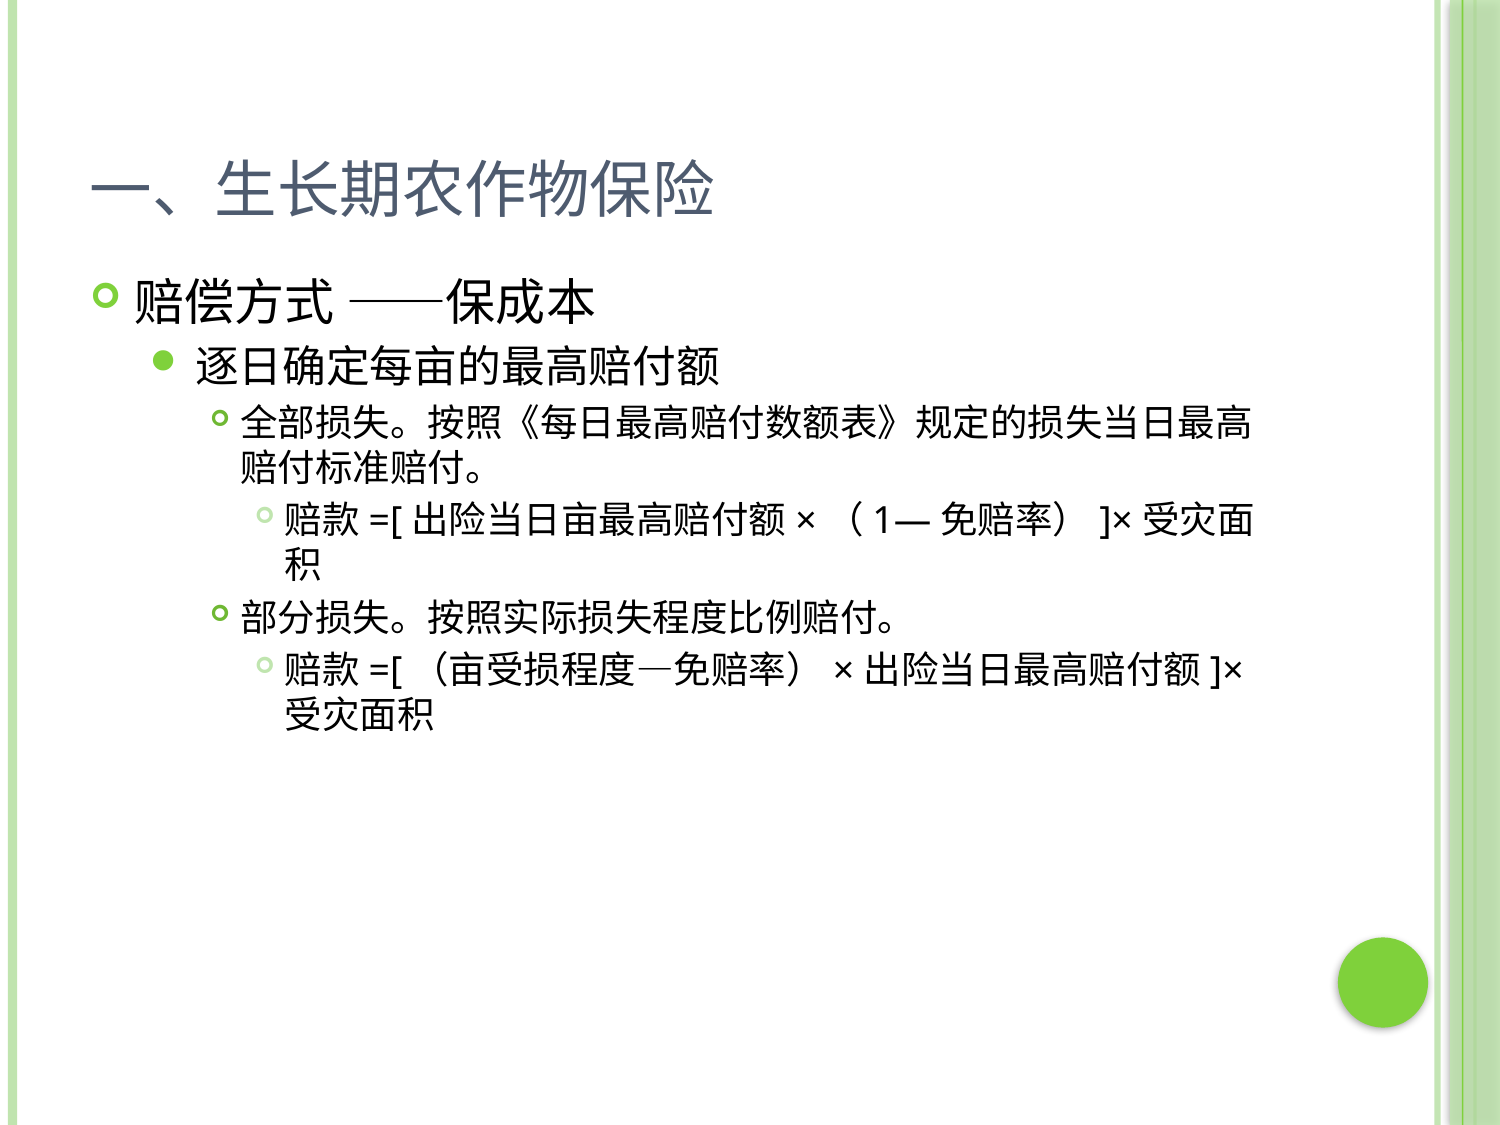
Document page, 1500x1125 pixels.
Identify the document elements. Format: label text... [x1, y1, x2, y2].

title 一、生长期农作物保险 [75, 45, 1300, 233]
list 赔偿方式 ——保成本 逐日确定每亩的最高赔付额 全部损失。按照《每日最高赔付数额表》规定的损失当日最高赔付标准赔付。 赔款=[出险当日亩最高赔付额×（1—免赔率）]×受灾面积 部分损失。按照实际损失程度比例赔付。 赔款=[（亩受损程度—免赔率）×出险当日最高赔付额]×受灾面积 [74, 262, 1301, 1063]
